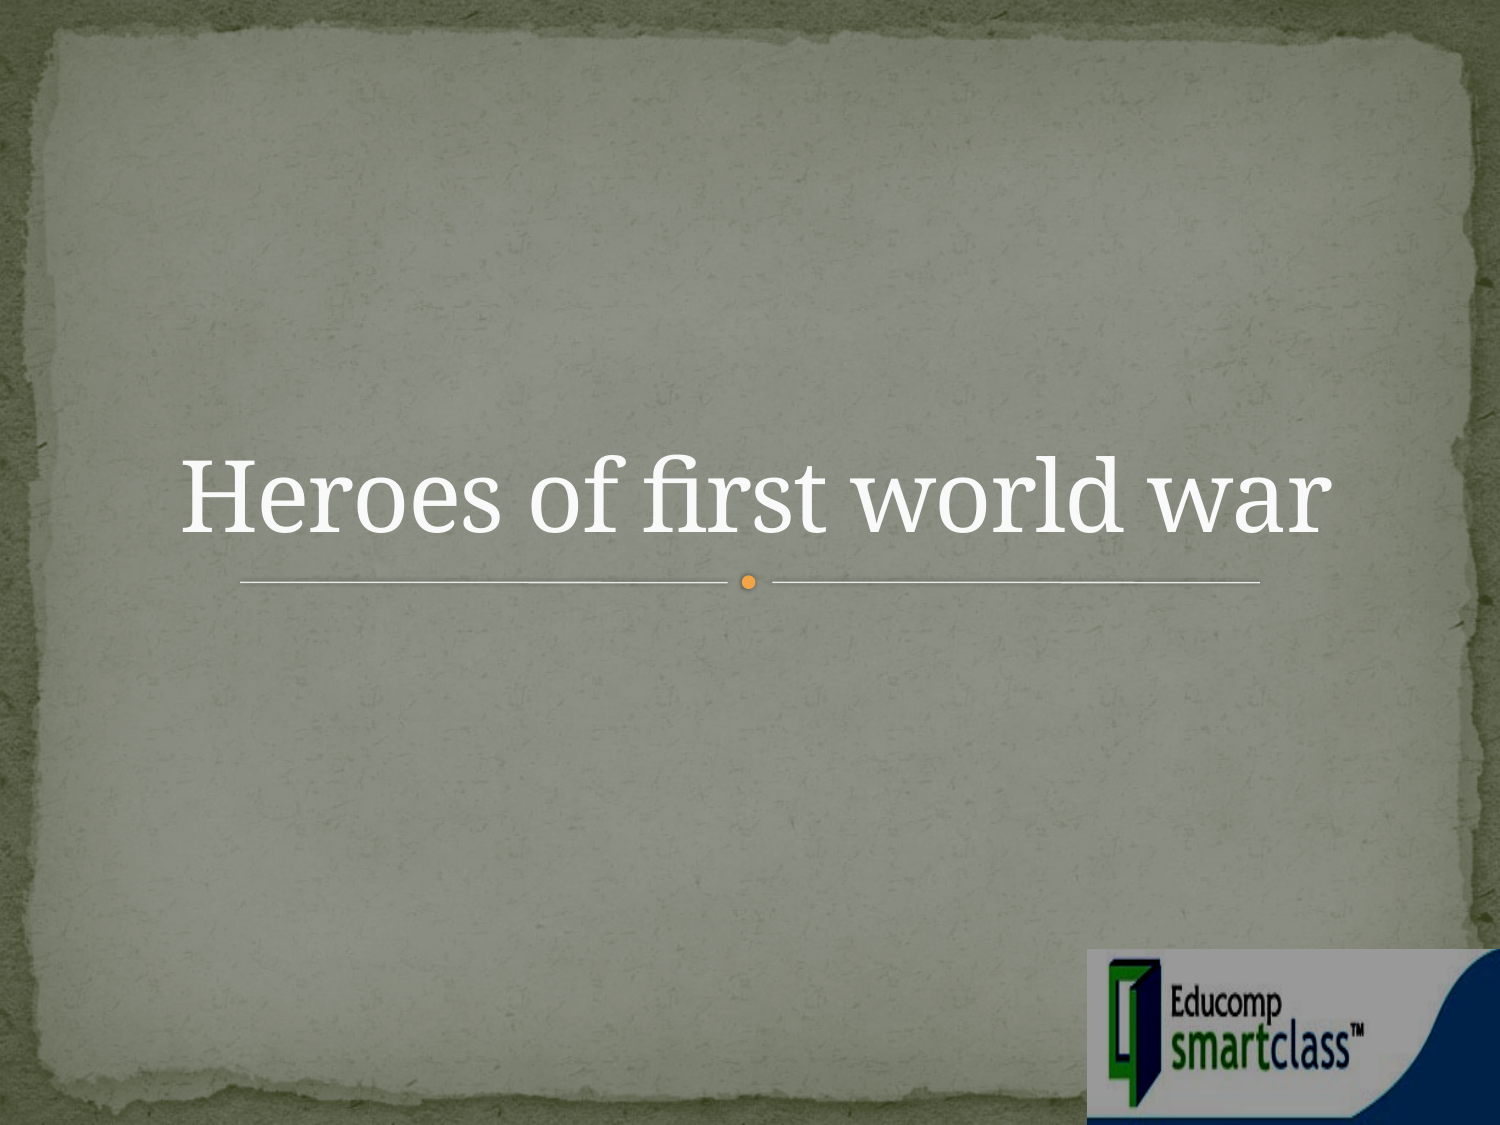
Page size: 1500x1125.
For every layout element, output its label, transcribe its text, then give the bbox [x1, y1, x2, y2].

picture [1087, 949, 1500, 1125]
title Heroes of first world war [74, 235, 1438, 561]
